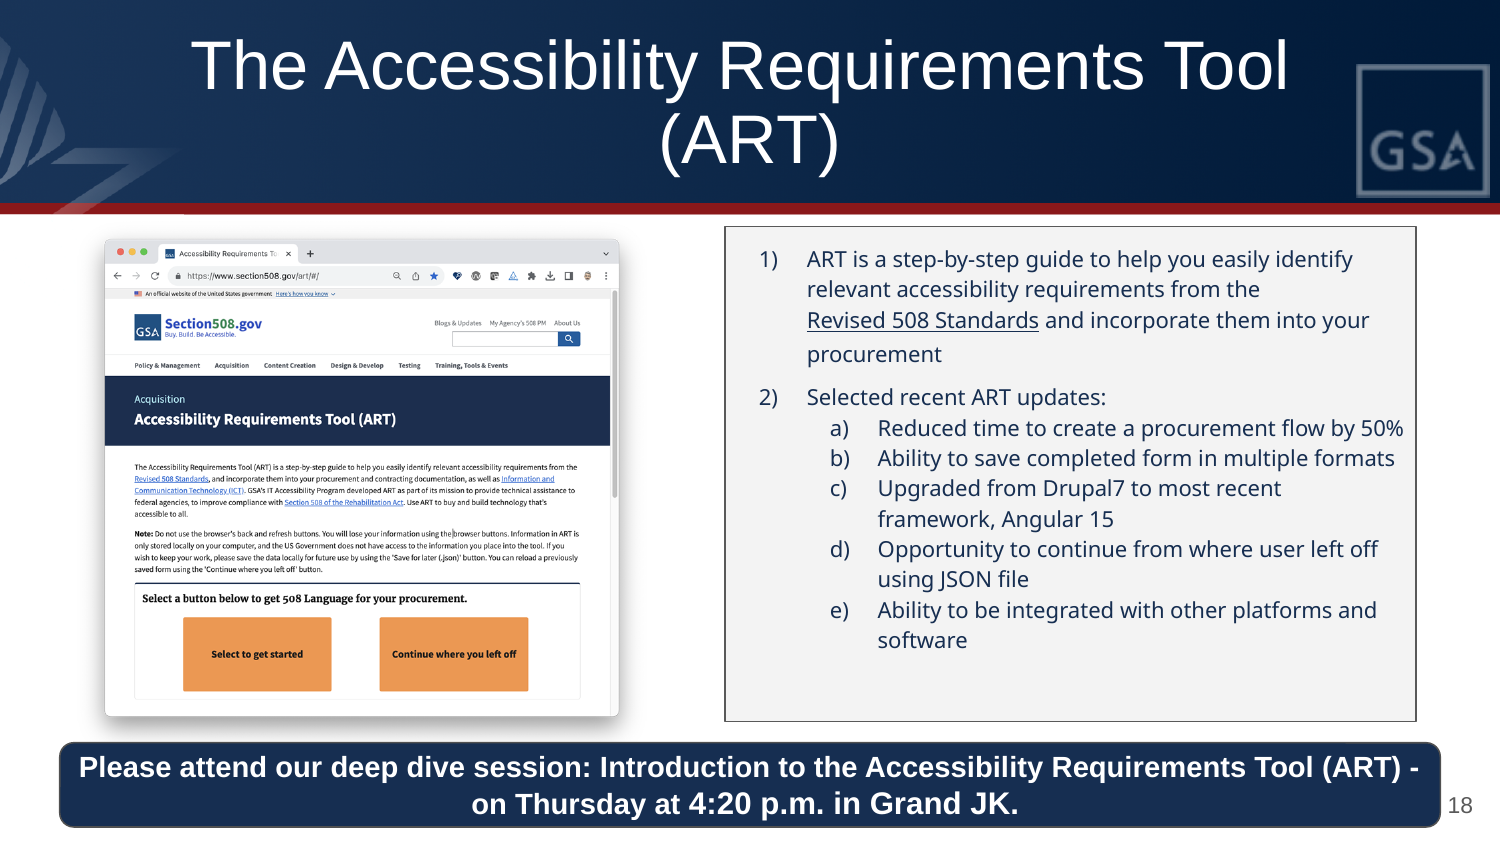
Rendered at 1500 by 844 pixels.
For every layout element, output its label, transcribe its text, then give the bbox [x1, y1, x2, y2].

title The Accessibility Requirements Tool (ART) [103, 23, 1397, 187]
text_box Please attend our deep dive session: Introduction to the Accessibility Requirements Tool (ART) - on Thursday at 4:20 p.m. in Grand JK. [59, 742, 1441, 828]
picture [0, 0, 1500, 844]
list ART is a step-by-step guide to help you easily identify relevant accessibility requirements from the Revised 508 Standards and incorporate them into your procurement Selected recent ART updates: Reduced time to create a procurement flow by 50% Ability to save completed form in multiple formats Upgraded from Drupal7 to most recent framework, Angular 15 Opportunity to continue from where user left off using JSON file Ability to be integrated with other platforms and software [724, 226, 1416, 722]
slide_number 18 [1146, 782, 1485, 827]
